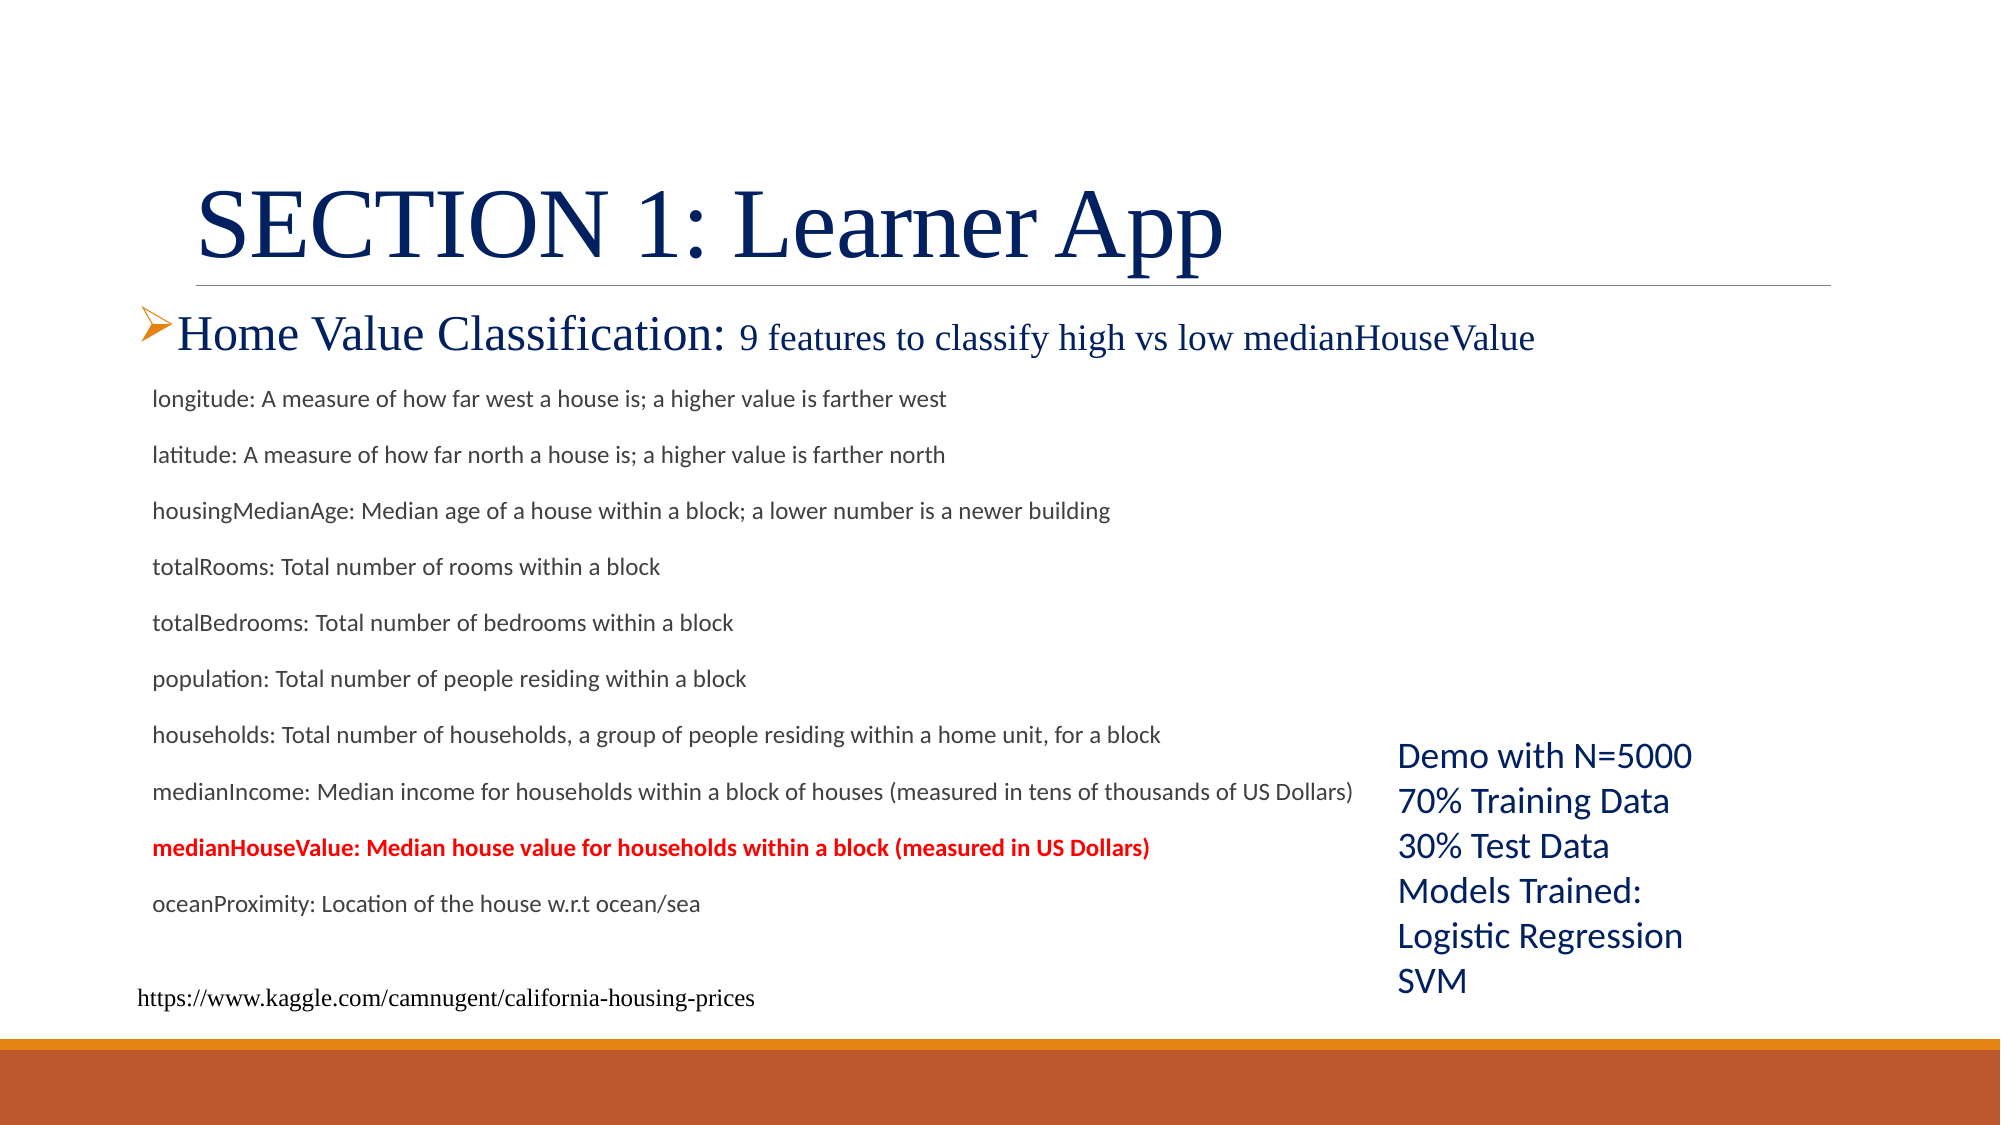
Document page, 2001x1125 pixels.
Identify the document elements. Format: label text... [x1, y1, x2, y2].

title SECTION 1: Learner App [180, 47, 1830, 285]
text_box Demo with N=5000 70% Training Data 30% Test Data Models Trained: Logistic Regression SVM [1382, 723, 1945, 1009]
list Home Value Classification: 9 features to classify high vs low medianHouseValue longitude: A measure of how far west a house is; a higher value is farther west latitude: A measure of how far north a house is; a higher value is farther north housingMedianAge: Median age of a house within a block; a lower number is a newer building totalRooms: Total number of rooms within a block totalBedrooms: Total number of bedrooms within a block population: Total number of people residing within a block households: Total number of households, a group of people residing within a home unit, for a block medianIncome: Median income for households within a block of houses (measured in tens of thousands of US Dollars) medianHouseValue: Median house value for households within a block (measured in US Dollars) oceanProximity: Location of the house w.r.t ocean/sea https://www.kaggle.com/camnugent/california-housing-prices [137, 299, 1863, 1046]
